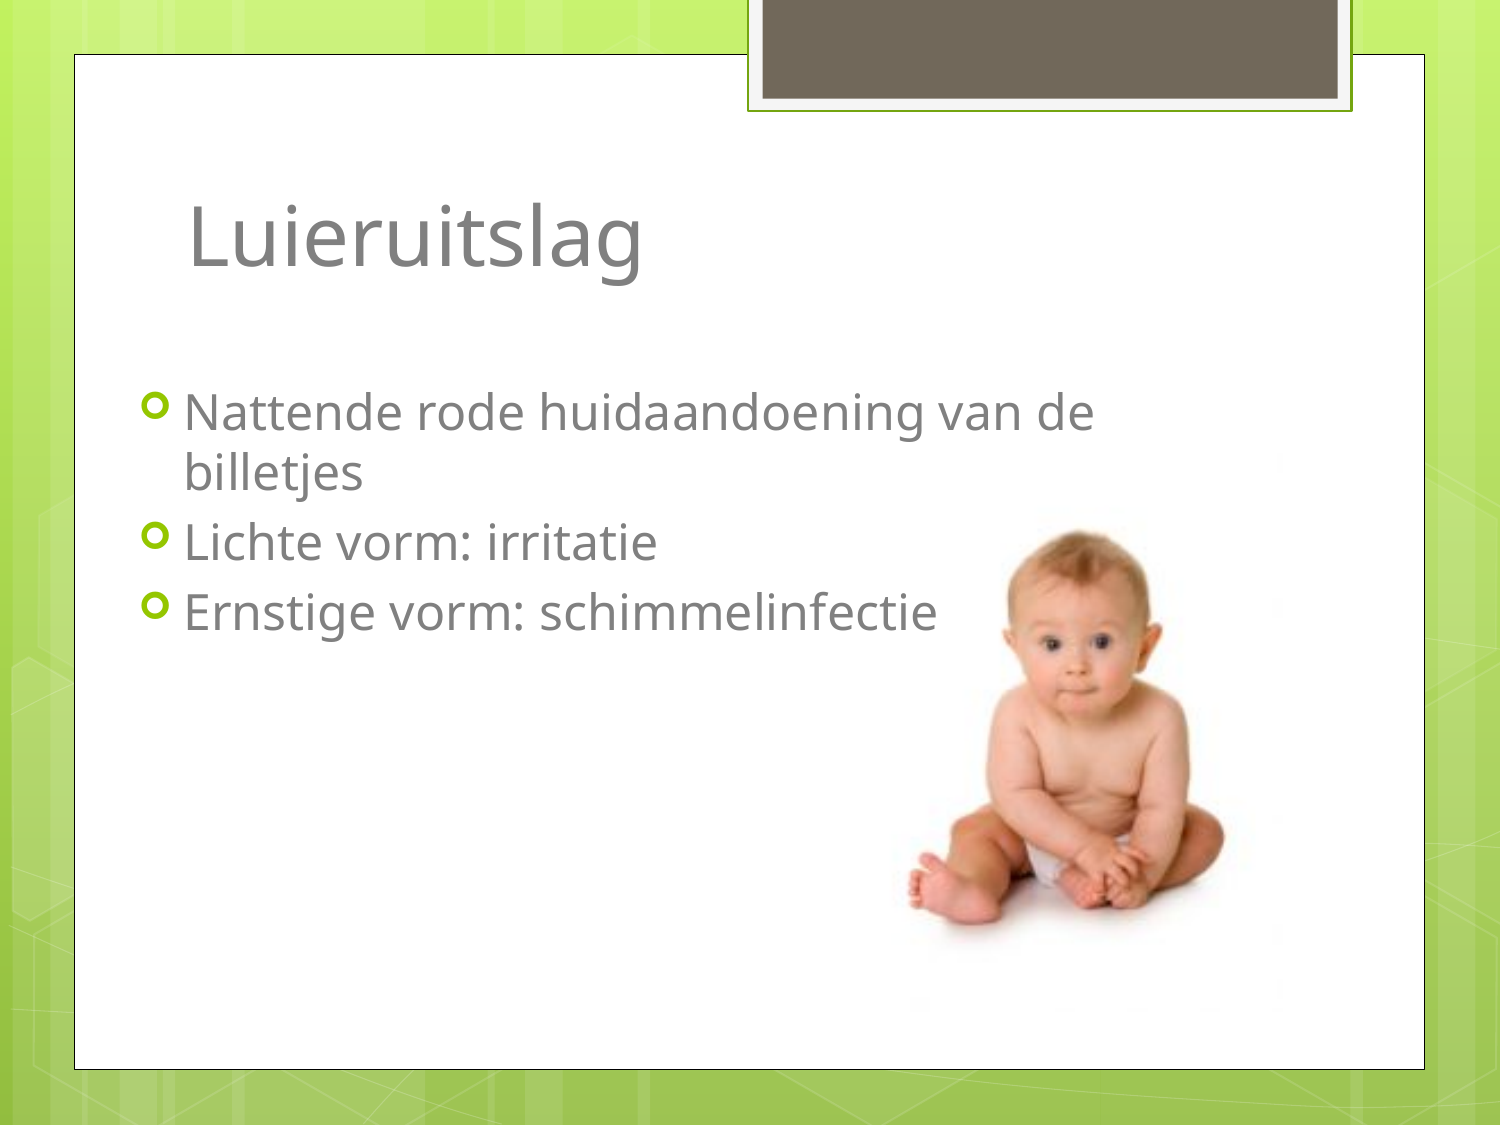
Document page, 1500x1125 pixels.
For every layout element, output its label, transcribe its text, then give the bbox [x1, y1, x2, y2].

picture [857, 364, 1284, 1012]
list Nattende rode huidaandoening van de billetjes Lichte vorm: irritatie Ernstige vorm: schimmelinfectie [112, 302, 1283, 1012]
title Luieruitslag [171, 160, 1324, 291]
